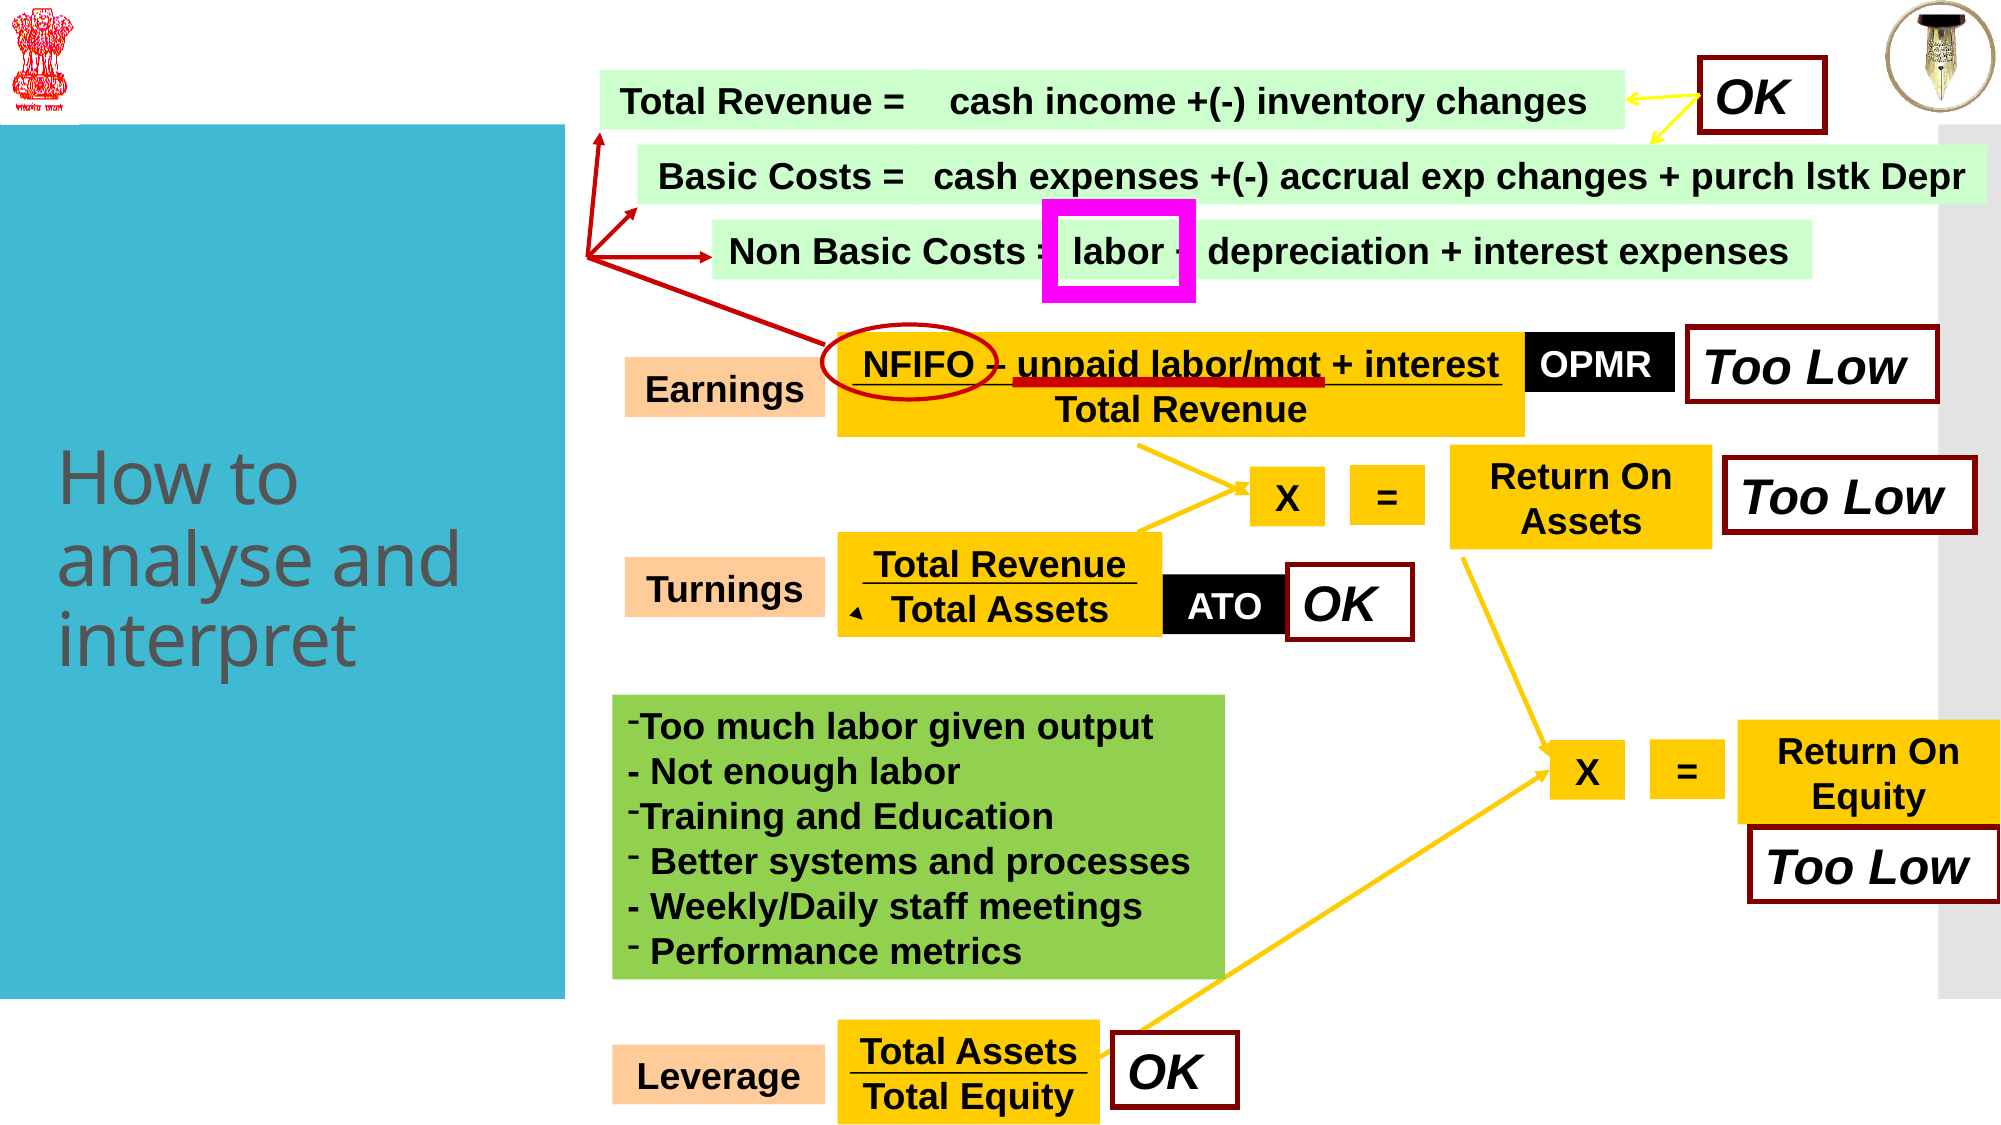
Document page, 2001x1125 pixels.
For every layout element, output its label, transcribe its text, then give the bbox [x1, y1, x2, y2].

text_box cash income +(-) inventory changes [925, 69, 1625, 130]
text_box OPMR [1524, 332, 1675, 392]
text_box = [1349, 465, 1425, 525]
title How to analyse and interpret [41, 184, 525, 940]
text_box Too much labor given output - Not enough labor Training and Education Better systems and processes - Weekly/Daily staff meetings Performance metrics [612, 694, 1225, 980]
text_box Leverage [612, 1044, 825, 1105]
text_box [589, 251, 712, 264]
text_box [587, 132, 605, 256]
text_box [1049, 207, 1188, 295]
text_box [821, 324, 997, 400]
text_box Too Low [1725, 457, 1975, 532]
text_box Earnings [624, 357, 825, 417]
picture [1884, 0, 1996, 113]
text_box Return On Assets [1449, 444, 1713, 550]
text_box [1137, 481, 1250, 533]
text_box [587, 207, 638, 257]
text_box ATO [1162, 574, 1287, 635]
text_box X [1549, 740, 1625, 800]
text_box Return On Equity [1737, 719, 2000, 825]
text_box OK [1287, 564, 1413, 640]
text_box [1225, 769, 1550, 978]
text_box Turnings [624, 557, 825, 617]
text_box NFIFO – unpaid labor/mgt + interest Total Revenue [837, 332, 1525, 437]
text_box X [1249, 466, 1325, 527]
text_box Too Low [1749, 827, 2000, 902]
text_box Total Revenue Total Assets [837, 532, 1163, 637]
text_box cash expenses +(-) accrual exp changes + purch lstk Depr [925, 144, 1988, 205]
text_box labor + depreciation + interest expenses [1188, 219, 1813, 280]
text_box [1624, 94, 1649, 101]
text_box [1236, 489, 1250, 496]
text_box Total Assets Total Equity [837, 1019, 1100, 1125]
text_box OK [1112, 1032, 1238, 1107]
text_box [0, 0, 79, 125]
text_box = [1649, 739, 1725, 799]
text_box Basic Costs = [637, 144, 925, 205]
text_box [1649, 94, 1701, 145]
text_box Total Revenue = [600, 69, 925, 130]
text_box [1462, 557, 1551, 758]
text_box [849, 606, 863, 620]
text_box OK [1700, 57, 1825, 132]
text_box Too Low [1687, 327, 1938, 402]
text_box Non Basic Costs = [712, 219, 1049, 280]
